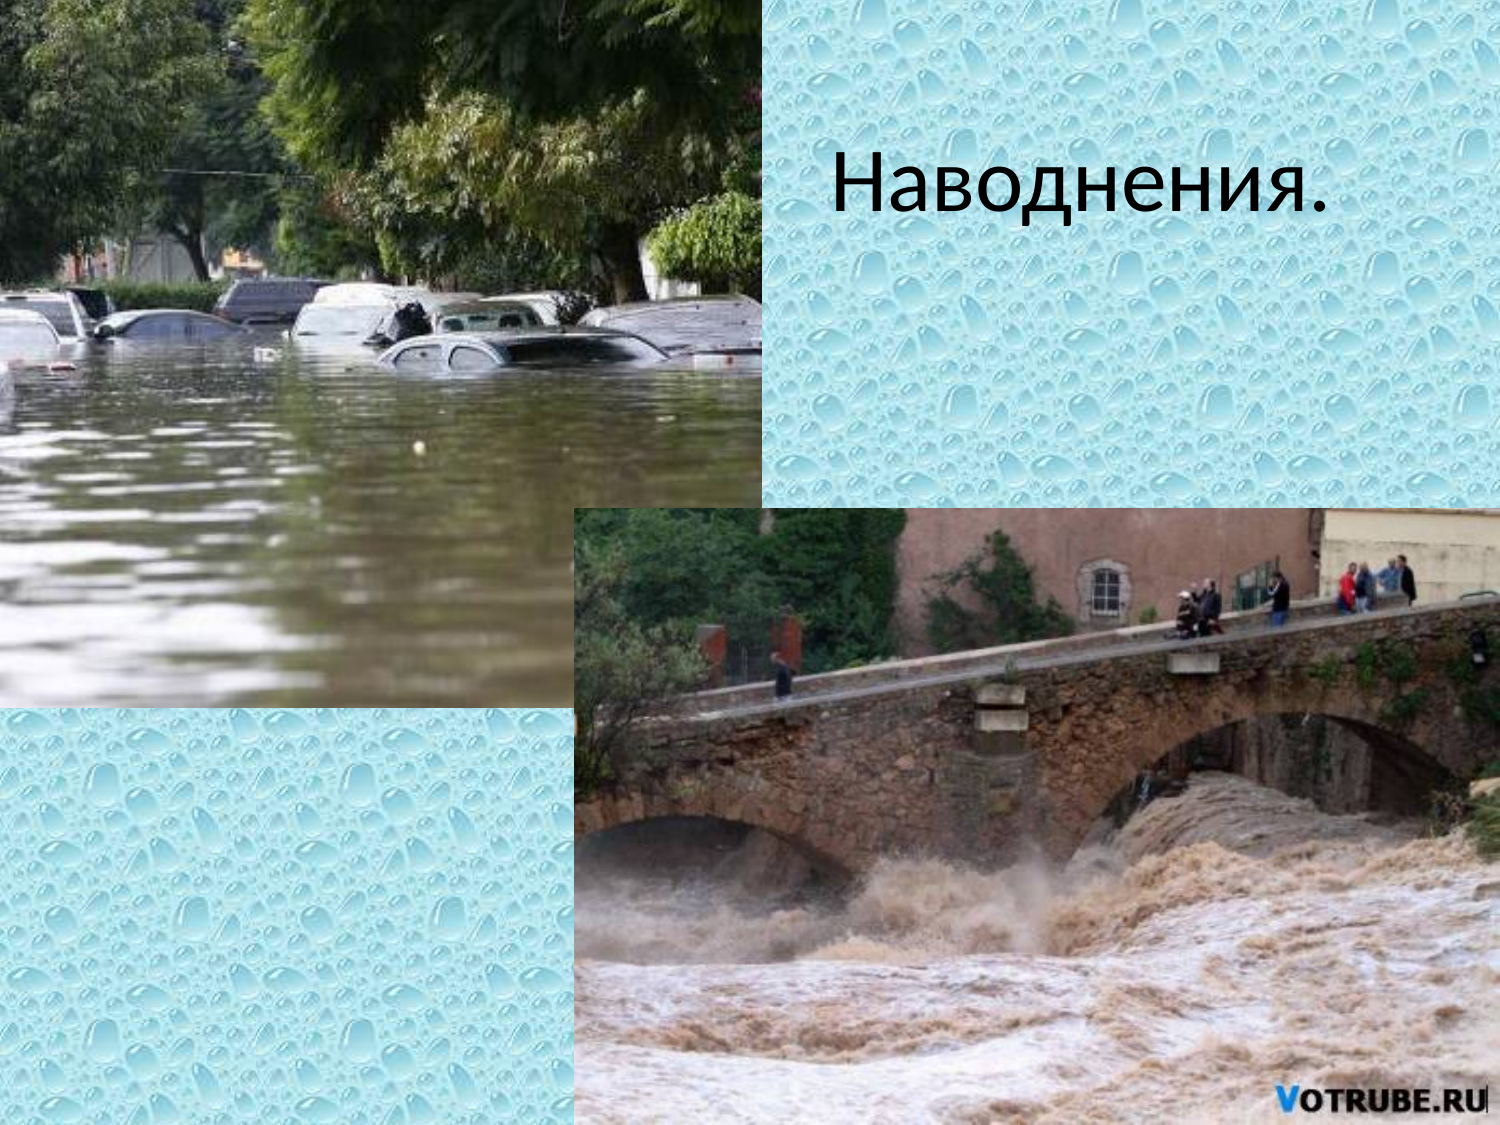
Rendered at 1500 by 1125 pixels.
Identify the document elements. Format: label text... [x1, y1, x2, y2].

title Наводнения. [766, 45, 1425, 305]
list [573, 508, 1500, 1125]
picture [0, 708, 573, 1125]
picture [762, 0, 1500, 508]
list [0, 0, 762, 708]
